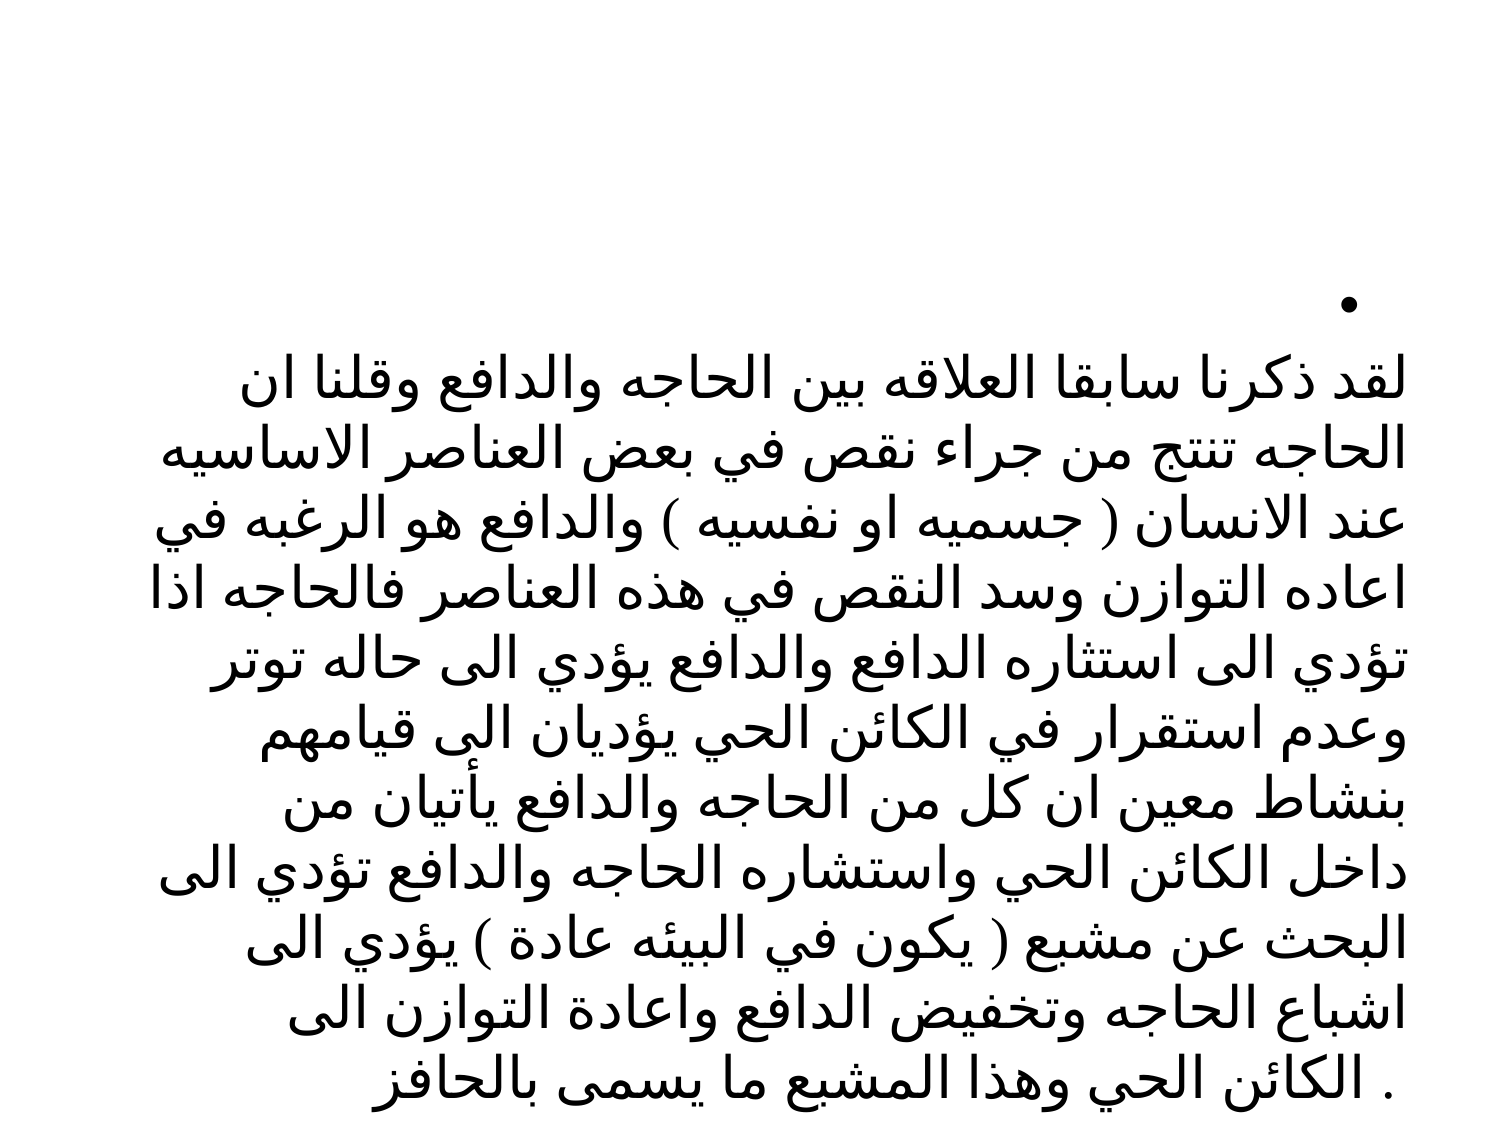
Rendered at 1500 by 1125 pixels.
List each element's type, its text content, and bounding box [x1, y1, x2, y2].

list لقد ذكرنا سابقا العلاقه بين الحاجه والدافع وقلنا ان الحاجه تنتج من جراء نقص في بعض العناصر الاساسيه عند الانسان ( جسميه او نفسيه ) والدافع هو الرغبه في اعاده التوازن وسد النقص في هذه العناصر فالحاجه اذا تؤدي الى استثاره الدافع والدافع يؤدي الى حاله توتر وعدم استقرار في الكائن الحي يؤديان الى قيامهم بنشاط معين ان كل من الحاجه والدافع يأتيان من داخل الكائن الحي واستشاره الحاجه والدافع تؤدي الى البحث عن مشبع ( يكون في البيئه عادة ) يؤدي الى اشباع الحاجه وتخفيض الدافع واعادة التوازن الى الكائن الحي وهذا المشبع ما يسمى بالحافز . [75, 262, 1425, 1005]
